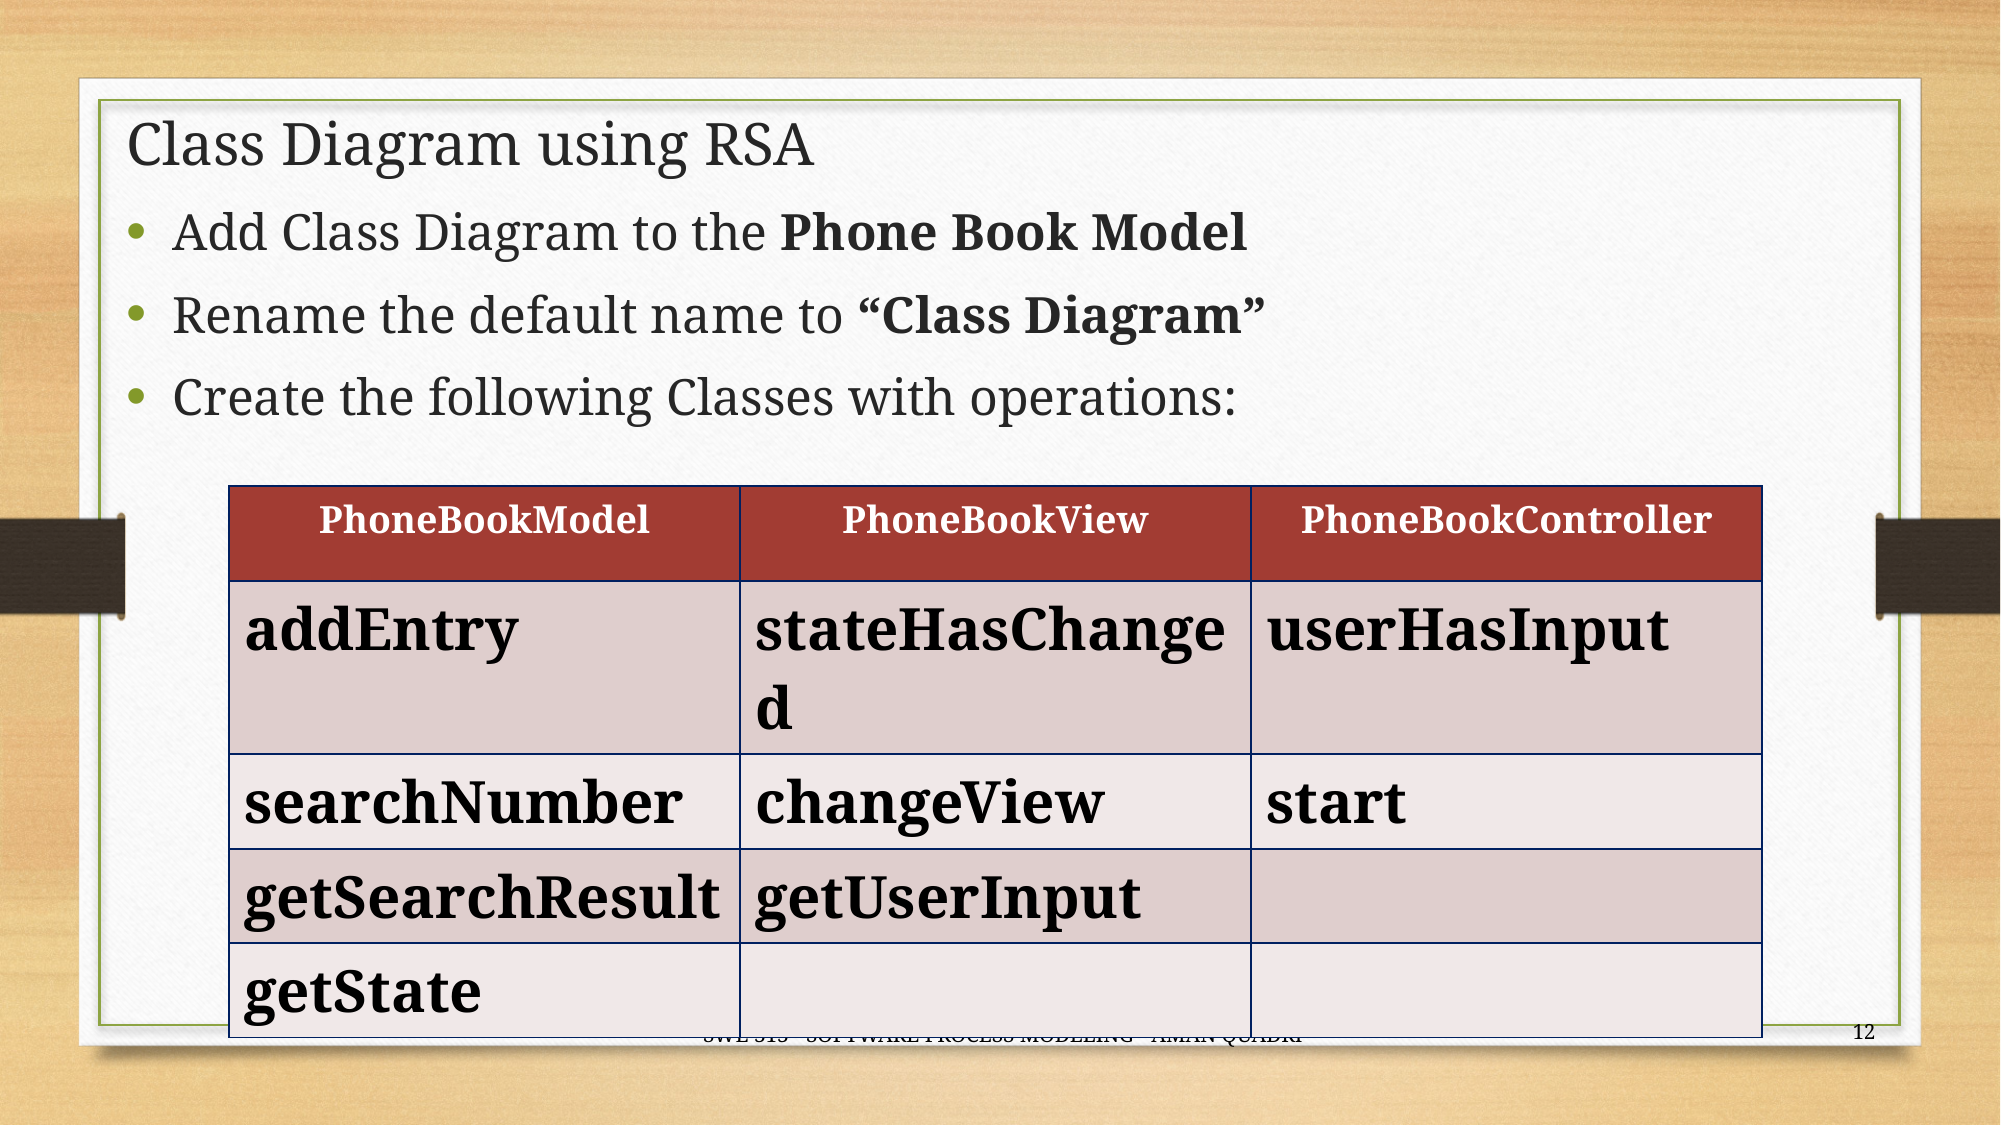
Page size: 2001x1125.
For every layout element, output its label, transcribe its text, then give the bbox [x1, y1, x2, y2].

footer SWE 313 - SOFTWARE PROCESS MODELING - AMAN QUADRI [403, 1038, 1602, 1049]
table_cell searchNumber [230, 755, 739, 848]
title Class Diagram using RSA [110, 99, 1895, 185]
table_cell [1252, 944, 1761, 1037]
table_header PhoneBookController [1252, 487, 1761, 580]
table_cell start [1252, 755, 1761, 848]
table_cell userHasInput [1252, 582, 1761, 753]
table_header PhoneBookView [741, 487, 1250, 580]
table_cell getUserInput [741, 850, 1250, 942]
table_header PhoneBookModel [230, 487, 739, 580]
table_cell stateHasChanged [741, 582, 1250, 753]
table_cell [1252, 850, 1761, 942]
slide_number 12 [1801, 1010, 1891, 1056]
table_cell getSearchResult [230, 850, 739, 942]
table_cell addEntry [230, 582, 739, 753]
picture [0, 0, 2001, 1125]
table_cell [741, 944, 1250, 1037]
list Add Class Diagram to the Phone Book Model Rename the default name to “Class Diagram” Create the following Classes with operations: [110, 193, 1895, 1012]
table_cell changeView [741, 755, 1250, 848]
table_cell getState [230, 944, 739, 1037]
